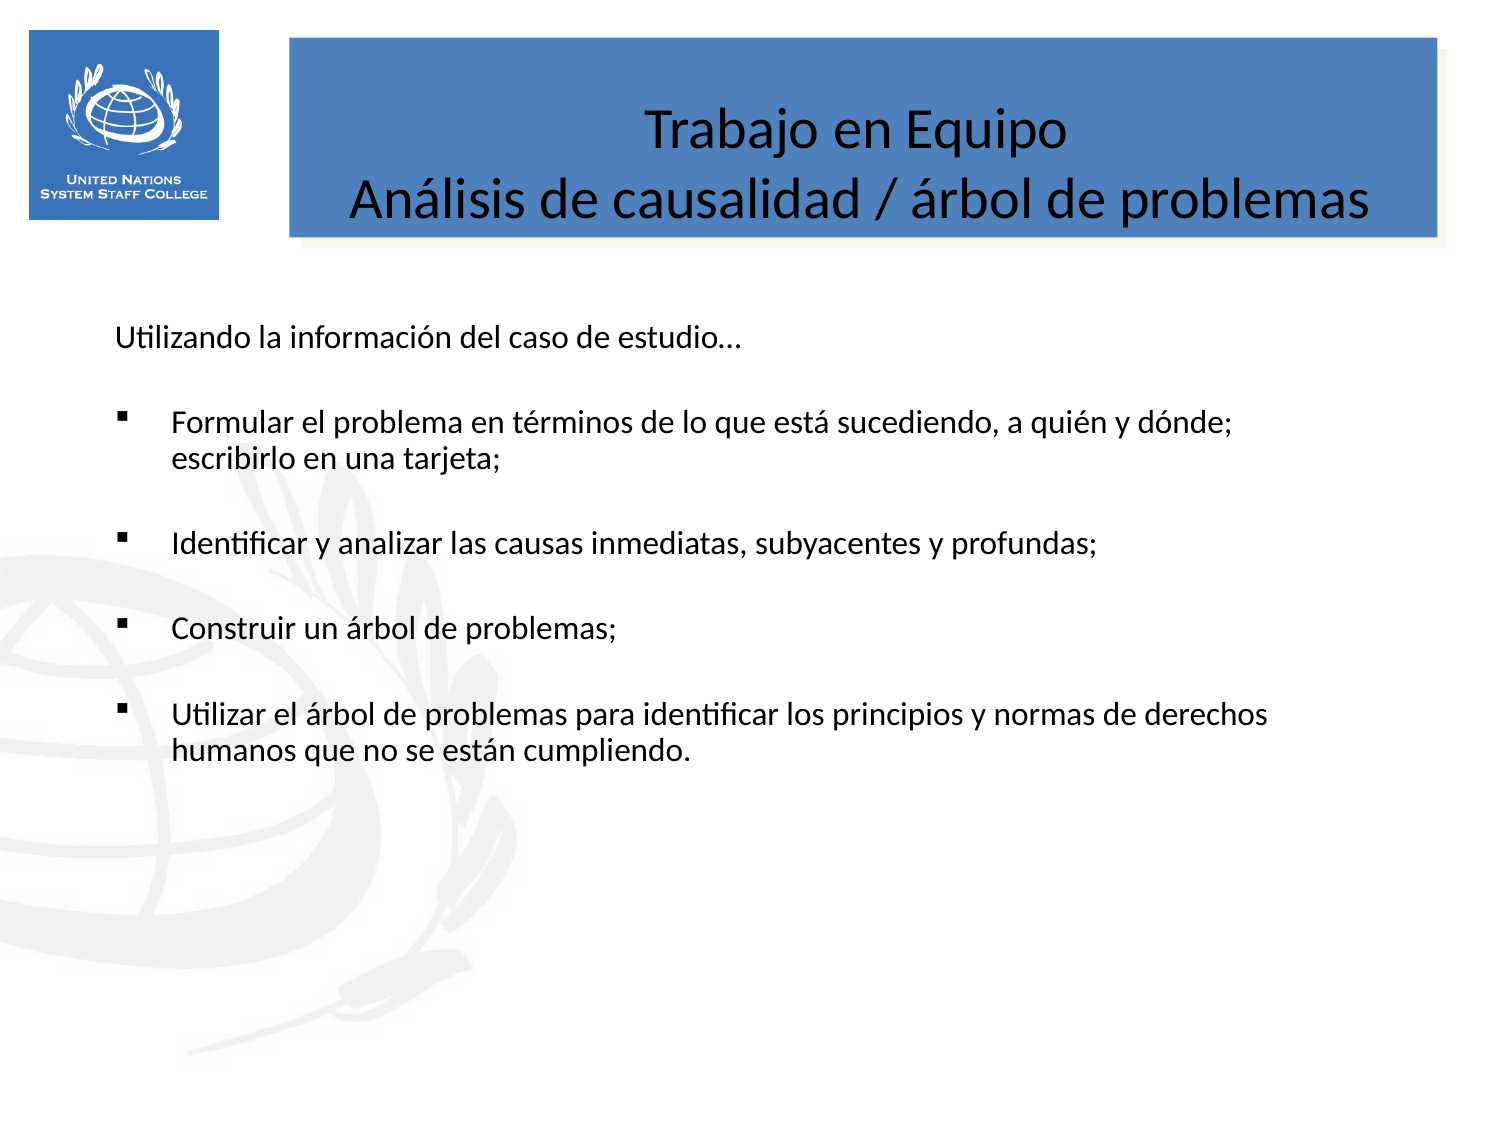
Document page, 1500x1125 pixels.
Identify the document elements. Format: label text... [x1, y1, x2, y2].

list Utilizando la información del caso de estudio… Formular el problema en términos de lo que está sucediendo, a quién y dónde; escribirlo en una tarjeta; Identificar y analizar las causas inmediatas, subyacentes y profundas; Construir un árbol de problemas; Utilizar el árbol de problemas para identificar los principios y normas de derechos humanos que no se están cumpliendo. [99, 312, 1353, 929]
text_box Trabajo en Equipo Análisis de causalidad / árbol de problemas [289, 37, 1438, 238]
picture [29, 30, 219, 220]
